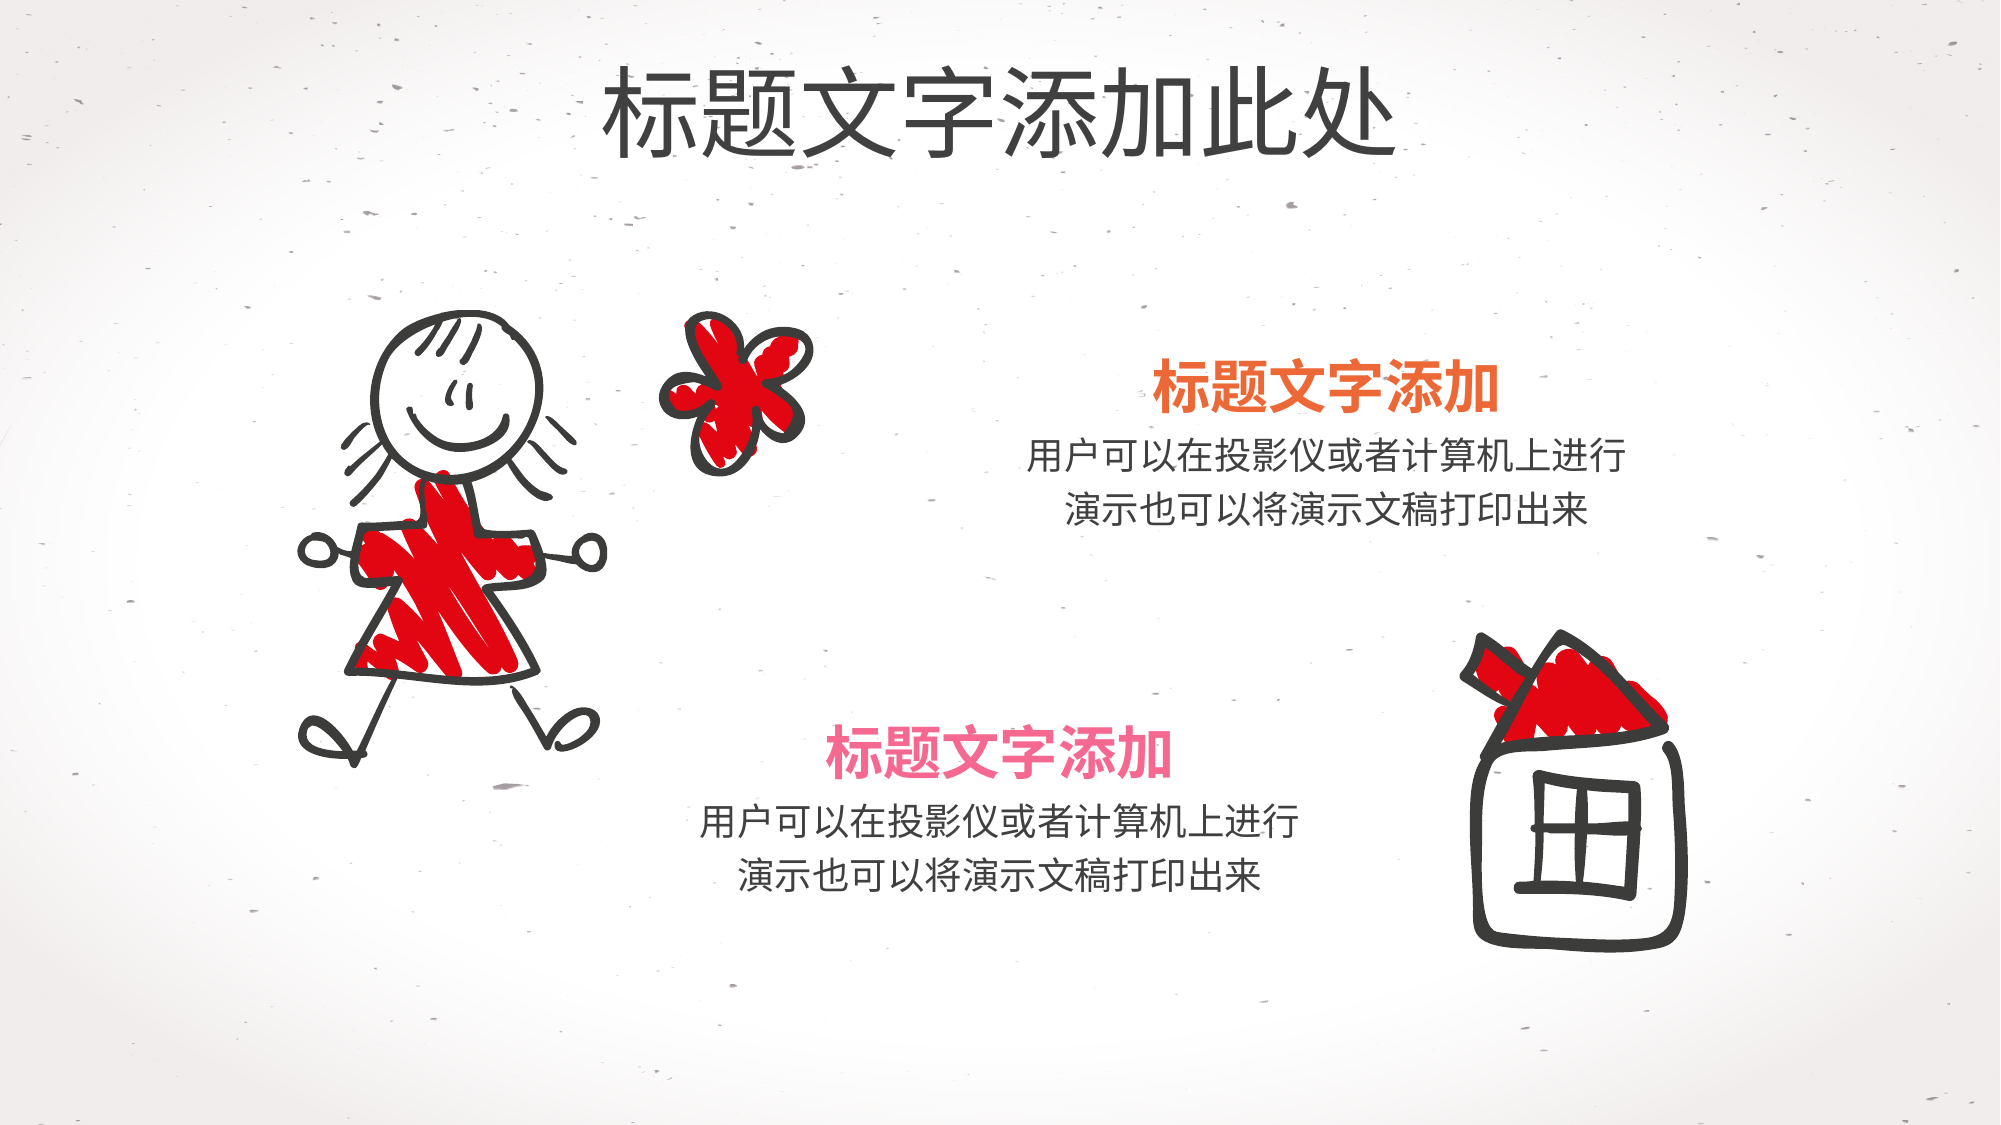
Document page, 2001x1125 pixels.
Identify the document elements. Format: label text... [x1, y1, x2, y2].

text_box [999, 328, 1654, 540]
text_box 标题文字添加此处 [585, 43, 1415, 178]
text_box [673, 695, 1327, 907]
picture [658, 310, 815, 477]
picture [1458, 629, 1689, 953]
picture [296, 310, 608, 769]
